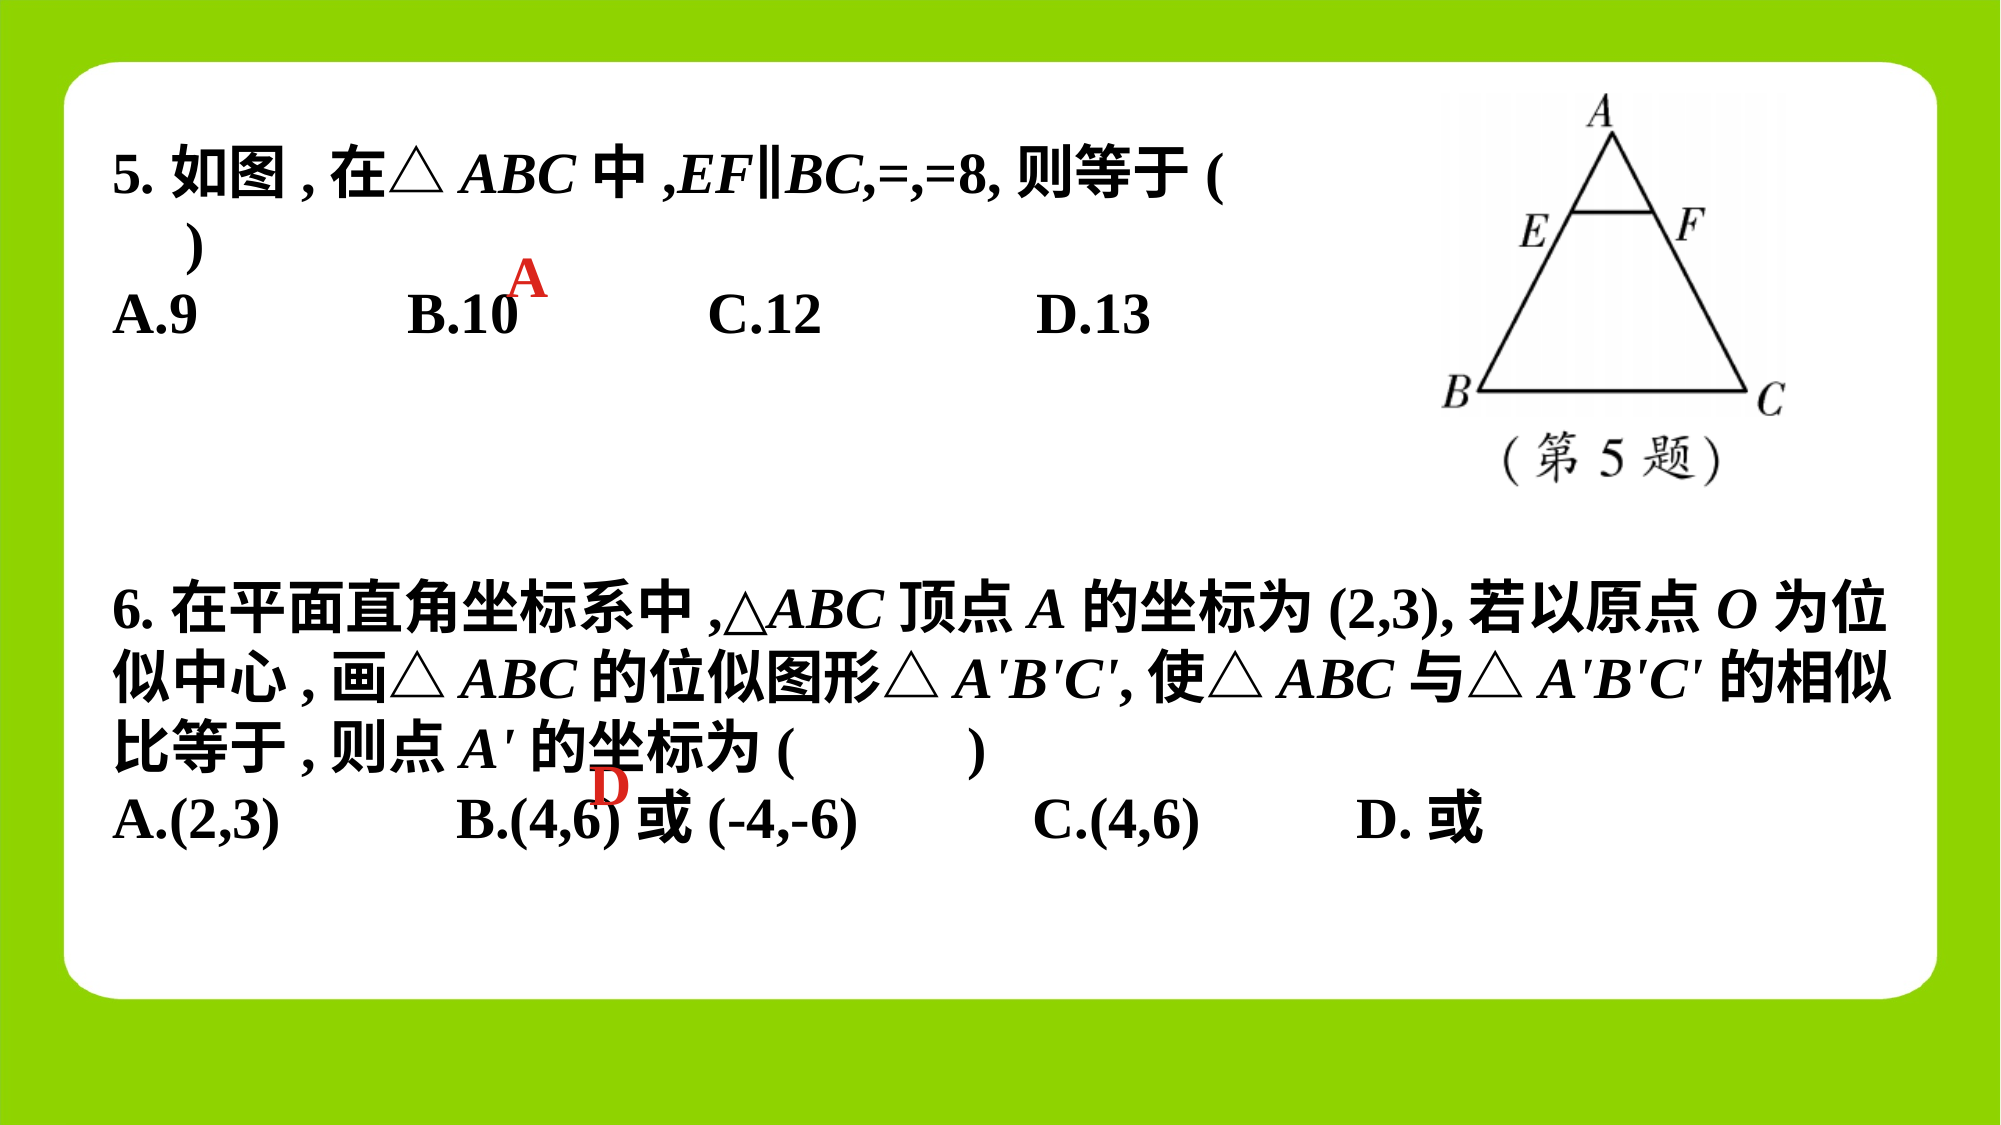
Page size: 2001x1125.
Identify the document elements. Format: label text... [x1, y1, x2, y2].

text_box D [574, 739, 646, 825]
picture [0, 0, 2001, 1125]
text_box A [492, 231, 599, 317]
